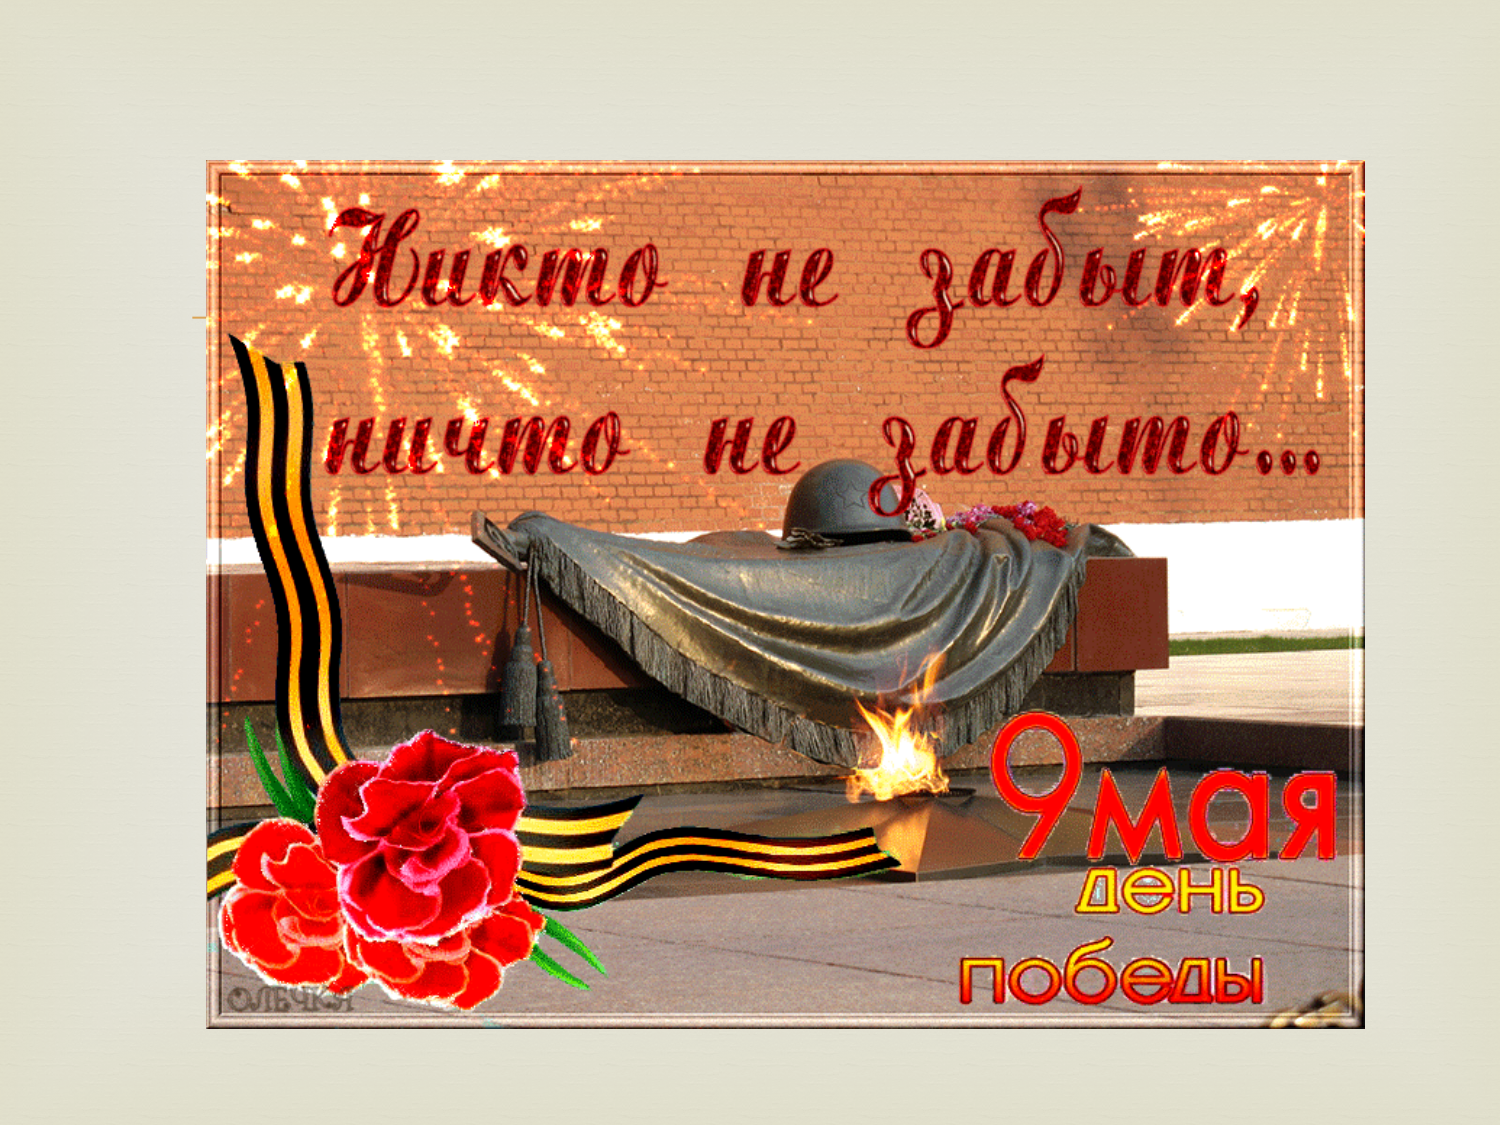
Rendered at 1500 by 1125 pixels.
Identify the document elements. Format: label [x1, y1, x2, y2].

list [206, 159, 1365, 1030]
